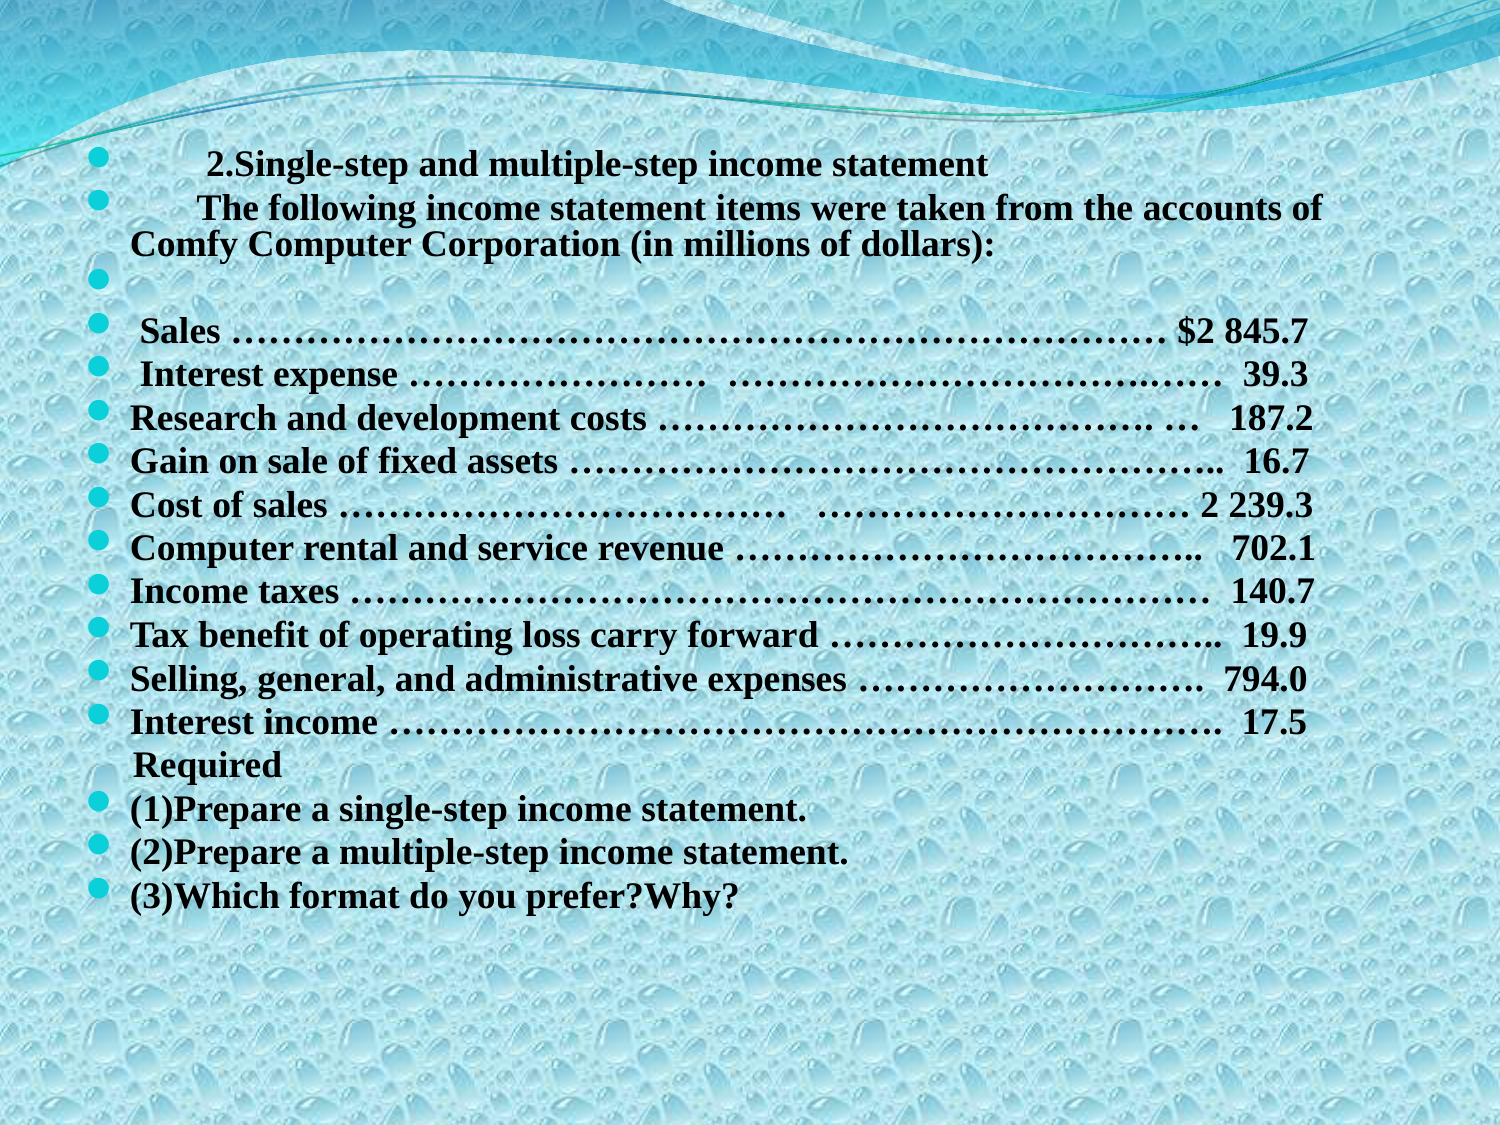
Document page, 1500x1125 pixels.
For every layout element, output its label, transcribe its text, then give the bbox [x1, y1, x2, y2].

list 2.Single-step and multiple-step income statement The following income statement items were taken from the accounts of Comfy Computer Corporation (in millions of dollars): Sales ………………………………………………………………… $2 845.7 Interest expense …………………… …………………………….…… 39.3 Research and development costs …………………………………. … 187.2 Gain on sale of fixed assets …………………………………………….. 16.7 Cost of sales ……………………………… ………………………… 2 239.3 Computer rental and service revenue ……………………………….. 702.1 Income taxes …………………………………………………………… 140.7 Tax benefit of operating loss carry forward ………………………….. 19.9 Selling, general, and administrative expenses ………………………. 794.0 Interest income …………………………………………………………. 17.5 Required (1)Prepare a single-step income statement. (2)Prepare a multiple-step income statement. (3)Which format do you prefer?Why? [70, 140, 1421, 950]
picture [0, 0, 1500, 1125]
